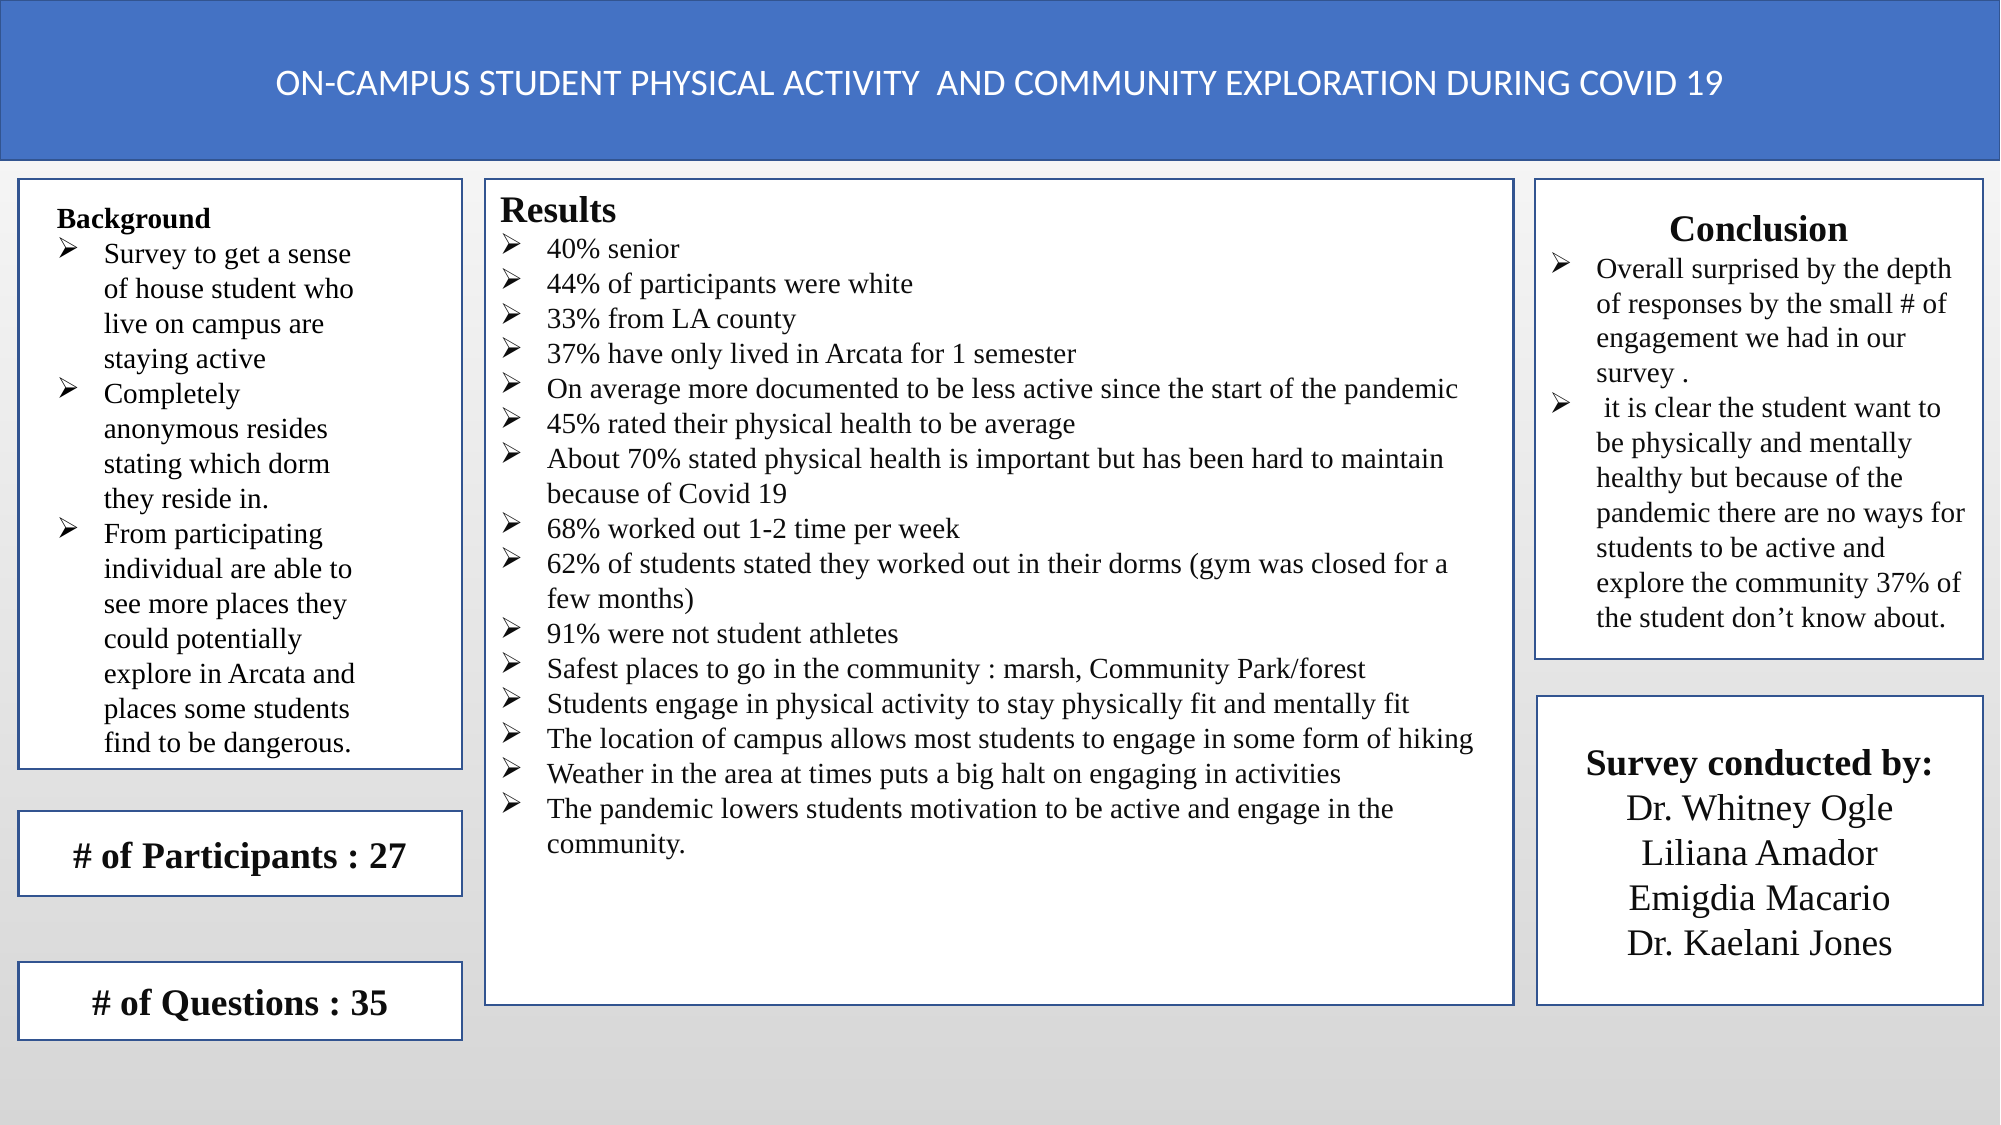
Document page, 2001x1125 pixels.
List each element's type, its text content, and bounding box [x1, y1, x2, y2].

text_box Results 40% senior 44% of participants were white 33% from LA county 37% have only lived in Arcata for 1 semester On average more documented to be less active since the start of the pandemic 45% rated their physical health to be average About 70% stated physical health is important but has been hard to maintain because of Covid 19 68% worked out 1-2 time per week 62% of students stated they worked out in their dorms (gym was closed for a few months) 91% were not student athletes Safest places to go in the community : marsh, Community Park/forest Students engage in physical activity to stay physically fit and mentally fit The location of campus allows most students to engage in some form of hiking Weather in the area at times puts a big halt on engaging in activities The pandemic lowers students motivation to be active and engage in the community. [484, 178, 1515, 1006]
text_box # of Questions : 35 [17, 961, 463, 1041]
text_box Survey conducted by: Dr. Whitney Ogle Liliana Amador Emigdia Macario Dr. Kaelani Jones [1536, 695, 1984, 1006]
text_box # of Participants : 27 [17, 810, 463, 897]
text_box [17, 178, 463, 770]
text_box Background Survey to get a sense of house student who live on campus are staying active Completely anonymous resides stating which dorm they reside in. From participating individual are able to see more places they could potentially explore in Arcata and places some students find to be dangerous. [42, 192, 391, 810]
text_box Conclusion Overall surprised by the depth of responses by the small # of engagement we had in our survey . it is clear the student want to be physically and mentally healthy but because of the pandemic there are no ways for students to be active and explore the community 37% of the student don’t know about. [1534, 178, 1984, 660]
text_box ON-CAMPUS STUDENT PHYSICAL ACTIVITY AND COMMUNITY EXPLORATION DURING COVID 19 [0, 0, 2000, 161]
